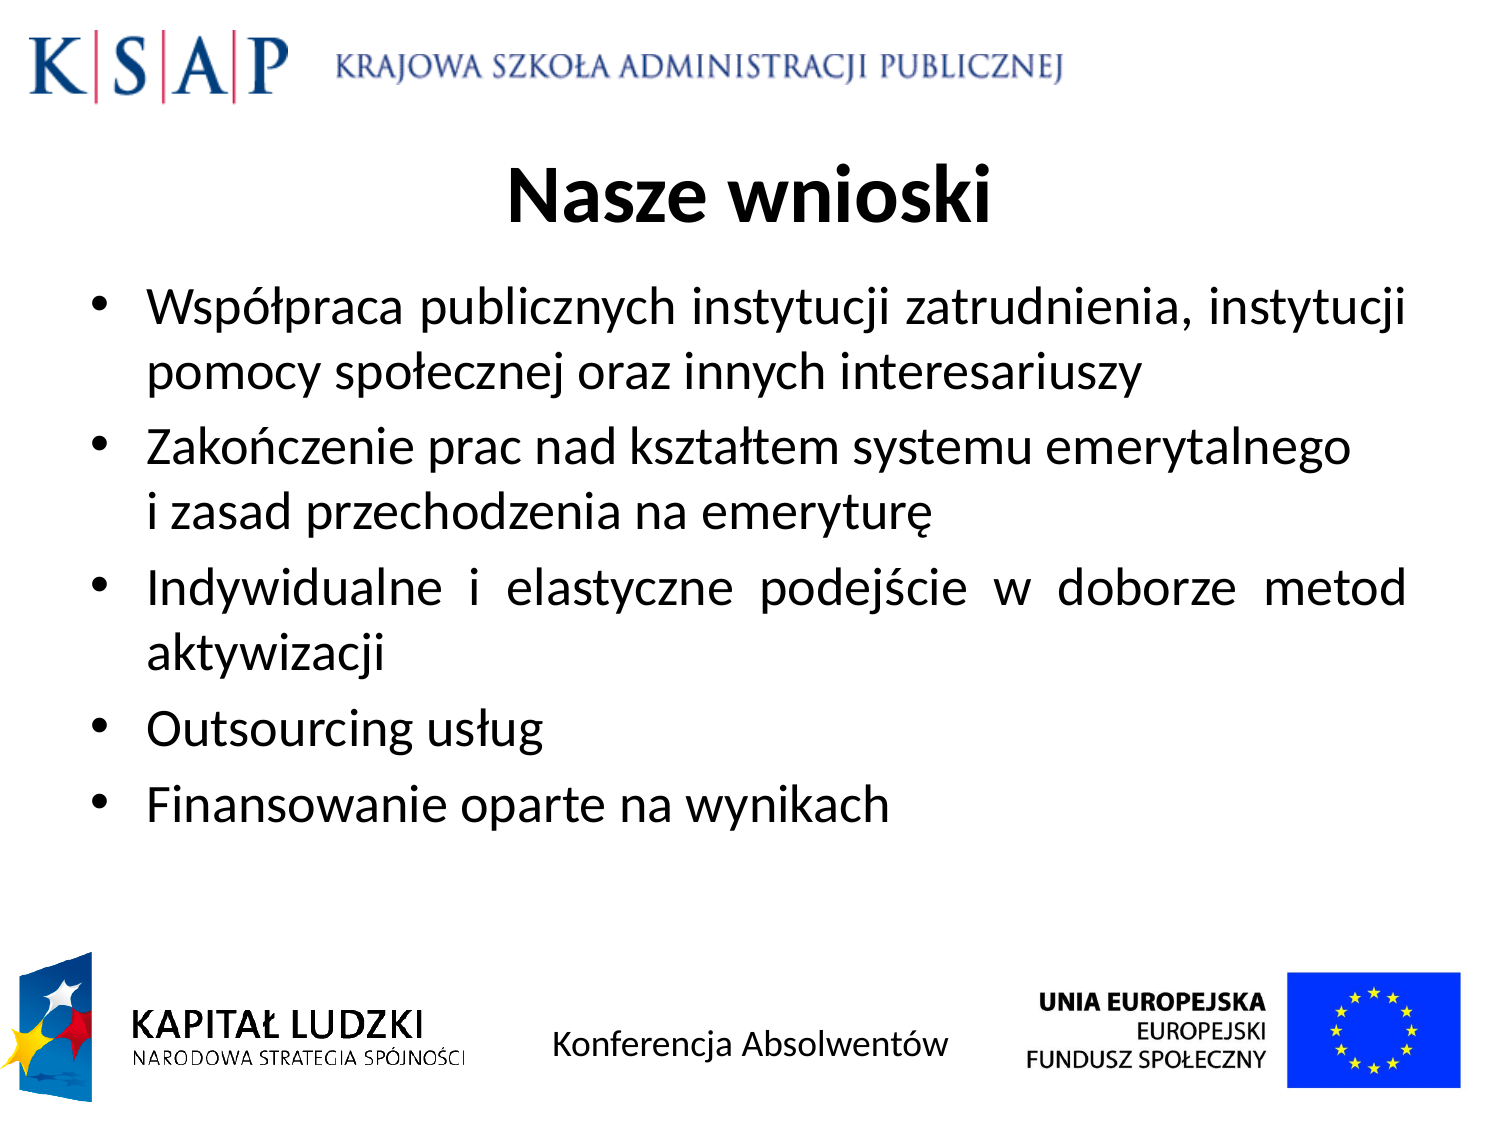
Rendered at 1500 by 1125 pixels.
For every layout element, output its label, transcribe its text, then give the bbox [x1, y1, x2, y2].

list Współpraca publicznych instytucji zatrudnienia, instytucji pomocy społecznej oraz innych interesariuszy Zakończenie prac nad kształtem systemu emerytalnego i zasad przechodzenia na emeryturę Indywidualne i elastyczne podejście w doborze metod aktywizacji Outsourcing usług Finansowanie oparte na wynikach [74, 262, 1426, 1006]
text_box Konferencja Absolwentów [537, 1011, 980, 1072]
picture [985, 935, 1500, 1125]
picture [29, 30, 288, 110]
picture [0, 951, 464, 1102]
picture [336, 54, 1064, 85]
title Nasze wnioski [74, 44, 1426, 233]
